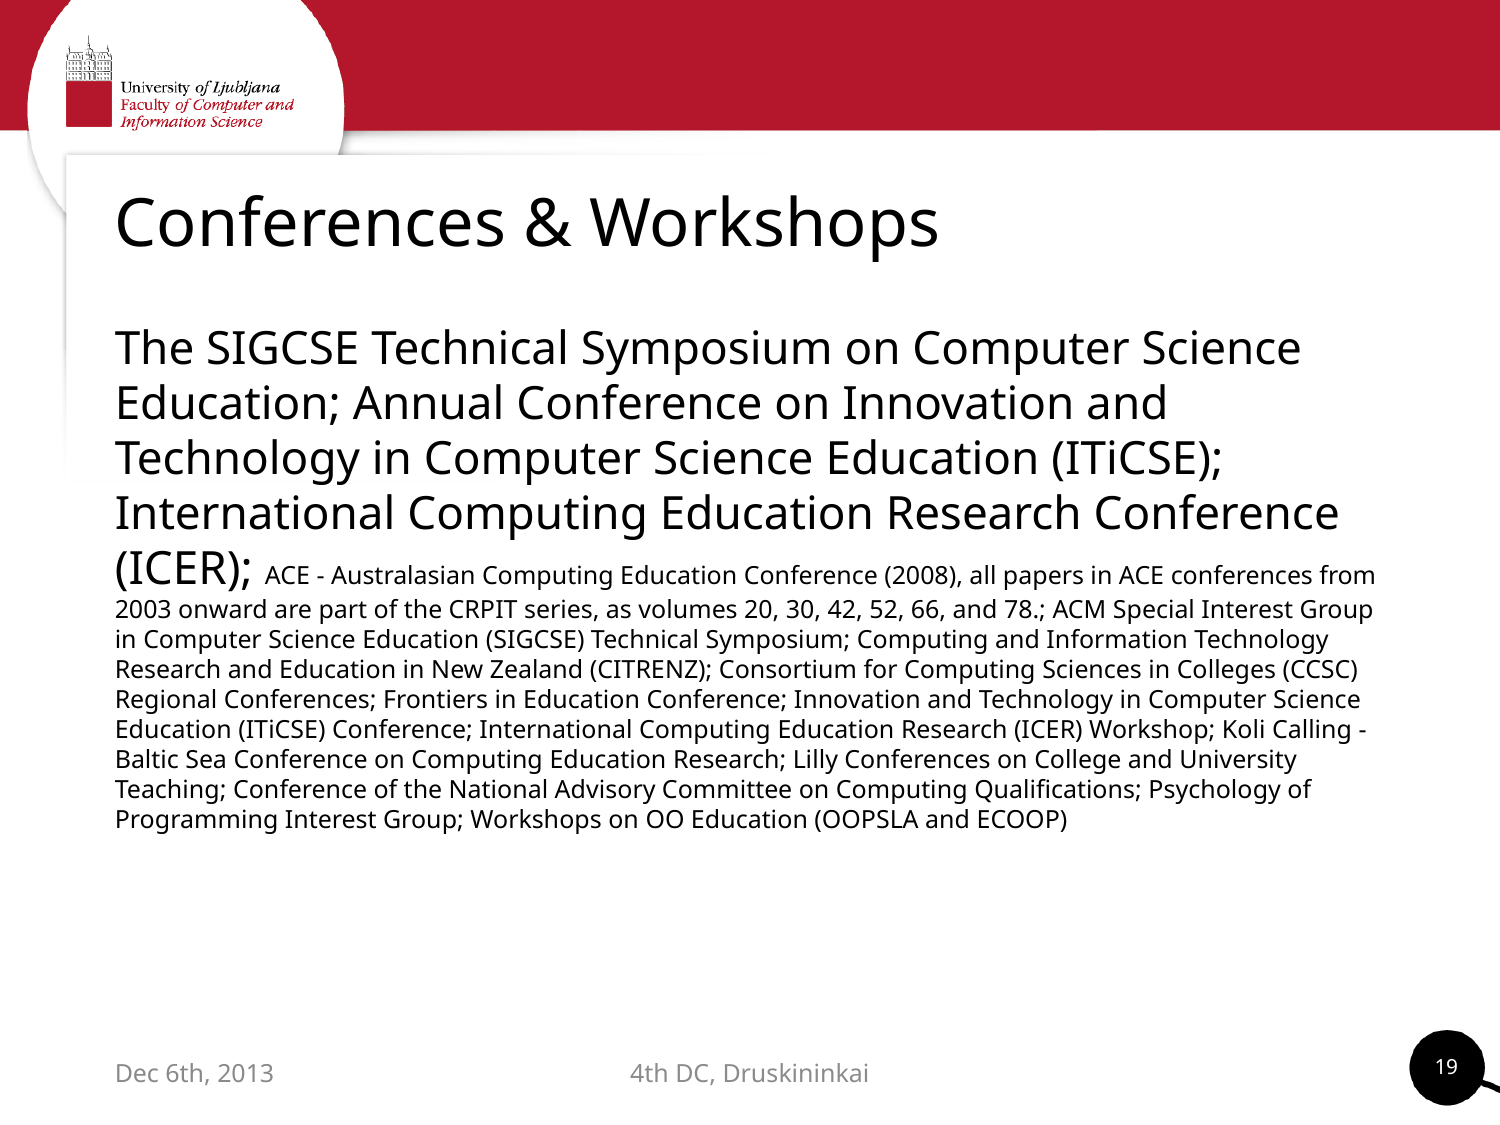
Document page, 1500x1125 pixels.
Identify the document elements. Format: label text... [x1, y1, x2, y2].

list The SIGCSE Technical Symposium on Computer Science Education; Annual Conference on Innovation and Technology in Computer Science Education (ITiCSE); International Computing Education Research Conference (ICER); ACE - Australasian Computing Education Conference (2008), all papers in ACE conferences from 2003 onward are part of the CRPIT series, as volumes 20, 30, 42, 52, 66, and 78.; ACM Special Interest Group in Computer Science Education (SIGCSE) Technical Symposium; Computing and Information Technology Research and Education in New Zealand (CITRENZ); Consortium for Computing Sciences in Colleges (CCSC) Regional Conferences; Frontiers in Education Conference; Innovation and Technology in Computer Science Education (ITiCSE) Conference; International Computing Education Research (ICER) Workshop; Koli Calling - Baltic Sea Conference on Computing Education Research; Lilly Conferences on College and University Teaching; Conference of the National Advisory Committee on Computing Qualifications; Psychology of Programming Interest Group; Workshops on OO Education (OOPSLA and ECOOP) [99, 311, 1405, 1016]
picture [0, 0, 1500, 1125]
footer 4th DC, Druskininkai [512, 1042, 988, 1103]
slide_number 19 [1404, 1034, 1488, 1101]
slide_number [99, 1042, 450, 1103]
title Conferences & Workshops [99, 154, 1405, 286]
